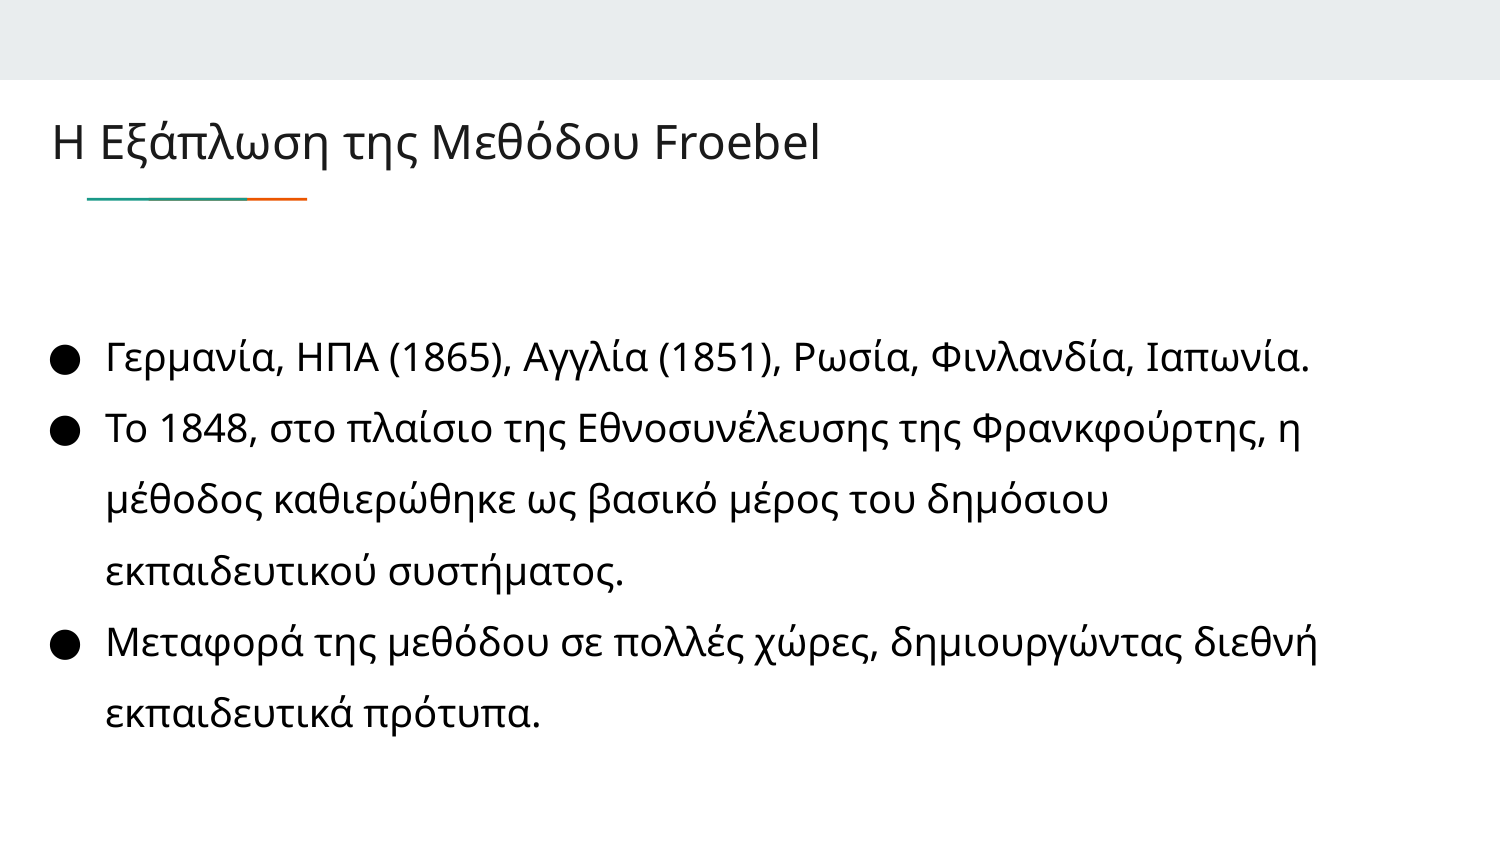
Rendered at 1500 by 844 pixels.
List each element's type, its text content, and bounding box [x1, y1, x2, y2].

list Γερμανία, ΗΠΑ (1865), Αγγλία (1851), Ρωσία, Φινλανδία, Ιαπωνία. Το 1848, στο πλαίσιο της Εθνοσυνέλευσης της Φρανκφούρτης, η μέθοδος καθιερώθηκε ως βασικό μέρος του δημόσιου εκπαιδευτικού συστήματος. Μεταφορά της μεθόδου σε πολλές χώρες, δημιουργώντας διεθνή εκπαιδευτικά πρότυπα. [15, 226, 1349, 817]
title Η Εξάπλωση της Μεθόδου Froebel [36, 97, 1328, 185]
